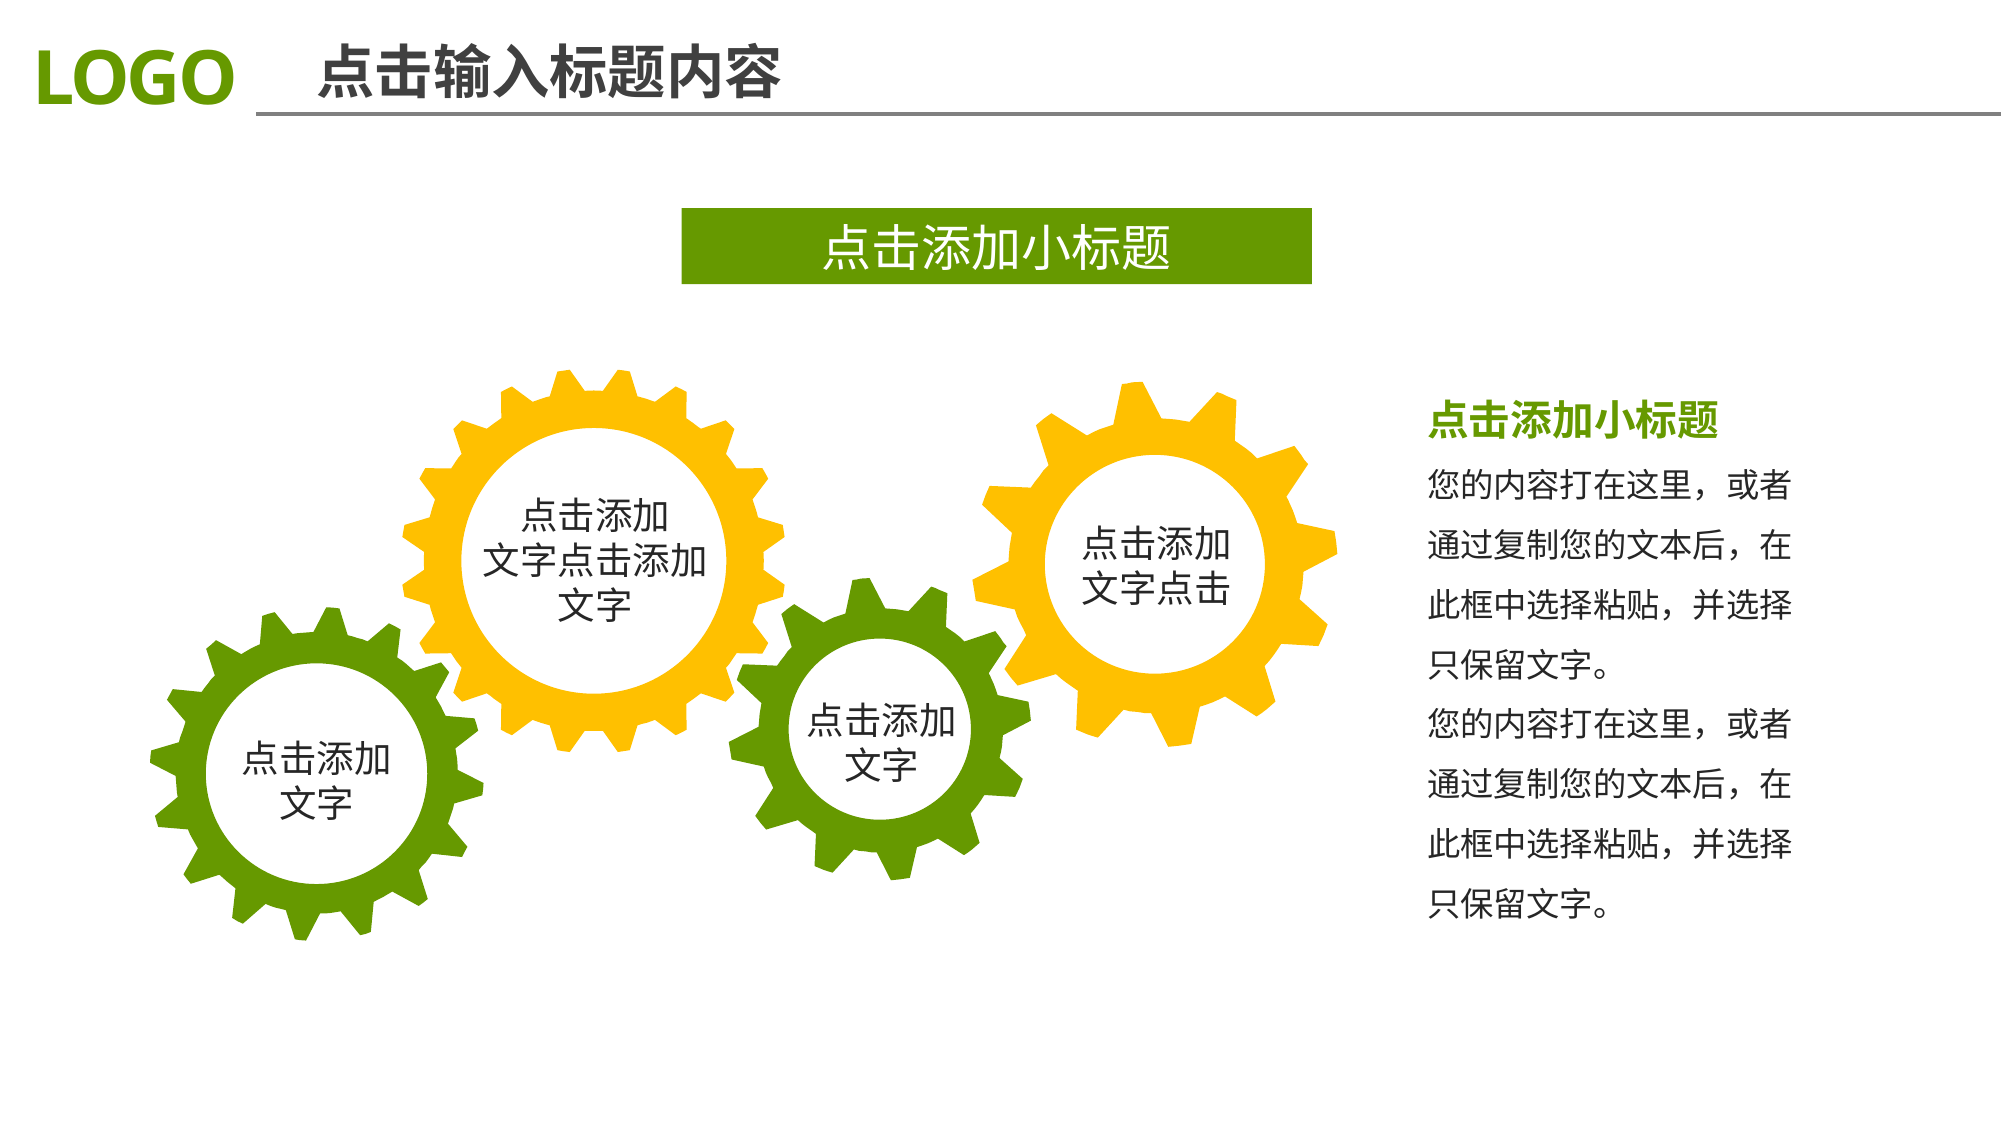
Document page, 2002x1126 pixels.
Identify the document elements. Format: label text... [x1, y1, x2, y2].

text_box 点击添加 文字 [224, 727, 409, 833]
text_box [972, 381, 1338, 747]
text_box 点击添加 文字 [789, 689, 970, 795]
text_box 点击添加小标题 [680, 206, 1314, 286]
text_box 点击添加 文字点击 [1045, 512, 1264, 617]
text_box 点击添加 文字点击添加 文字 [464, 484, 726, 634]
text_box [150, 607, 484, 941]
text_box [728, 578, 1031, 881]
text_box 点击添加小标题 您的内容打在这里，或者通过复制您的文本后，在此框中选择粘贴，并选择只保留文字。 您的内容打在这里，或者通过复制您的文本后，在此框中选择粘贴，并选择只保留文字。 [1412, 361, 1838, 931]
text_box [402, 369, 785, 753]
text_box 点击输入标题内容 [279, 27, 820, 113]
